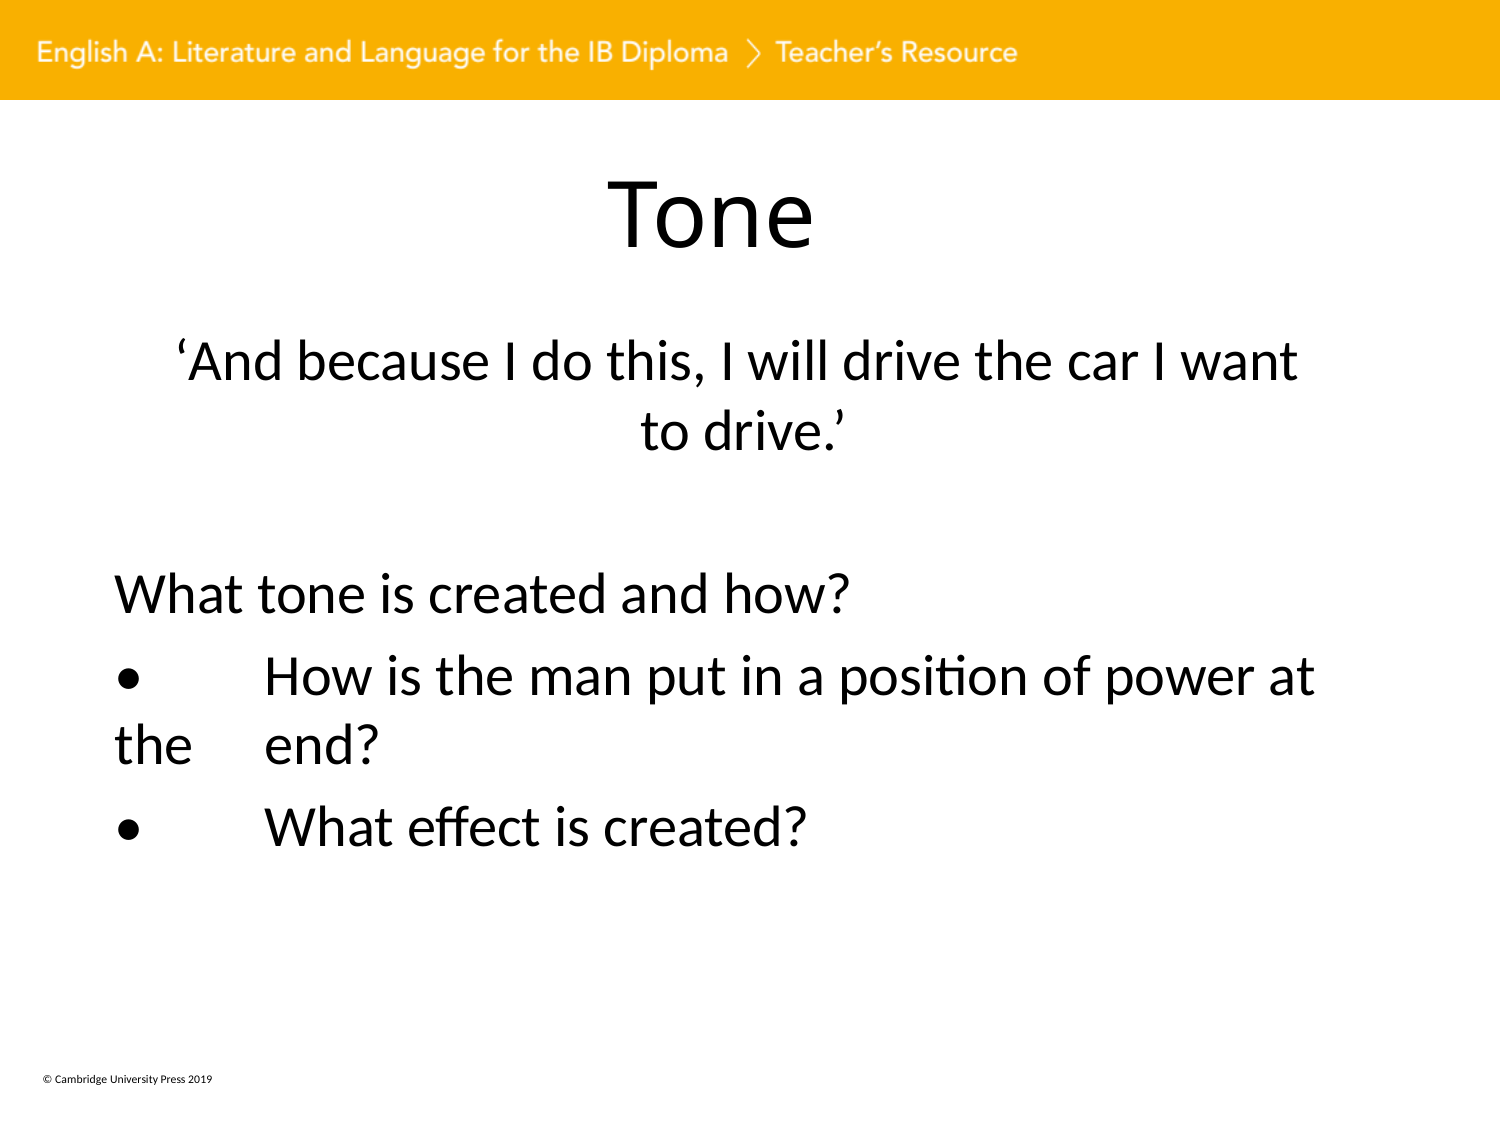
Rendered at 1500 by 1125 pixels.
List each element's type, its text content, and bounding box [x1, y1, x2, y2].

subtitle © Cambridge University Press 2019 [27, 1063, 1388, 1093]
text_box Tone [0, 117, 1500, 305]
text_box ‘And because I do this, I will drive the car I want to drive.’ What tone is created and how? • How is the man put in a position of power at the end? • What effect is created? [99, 314, 1388, 1053]
picture [0, 0, 1500, 101]
